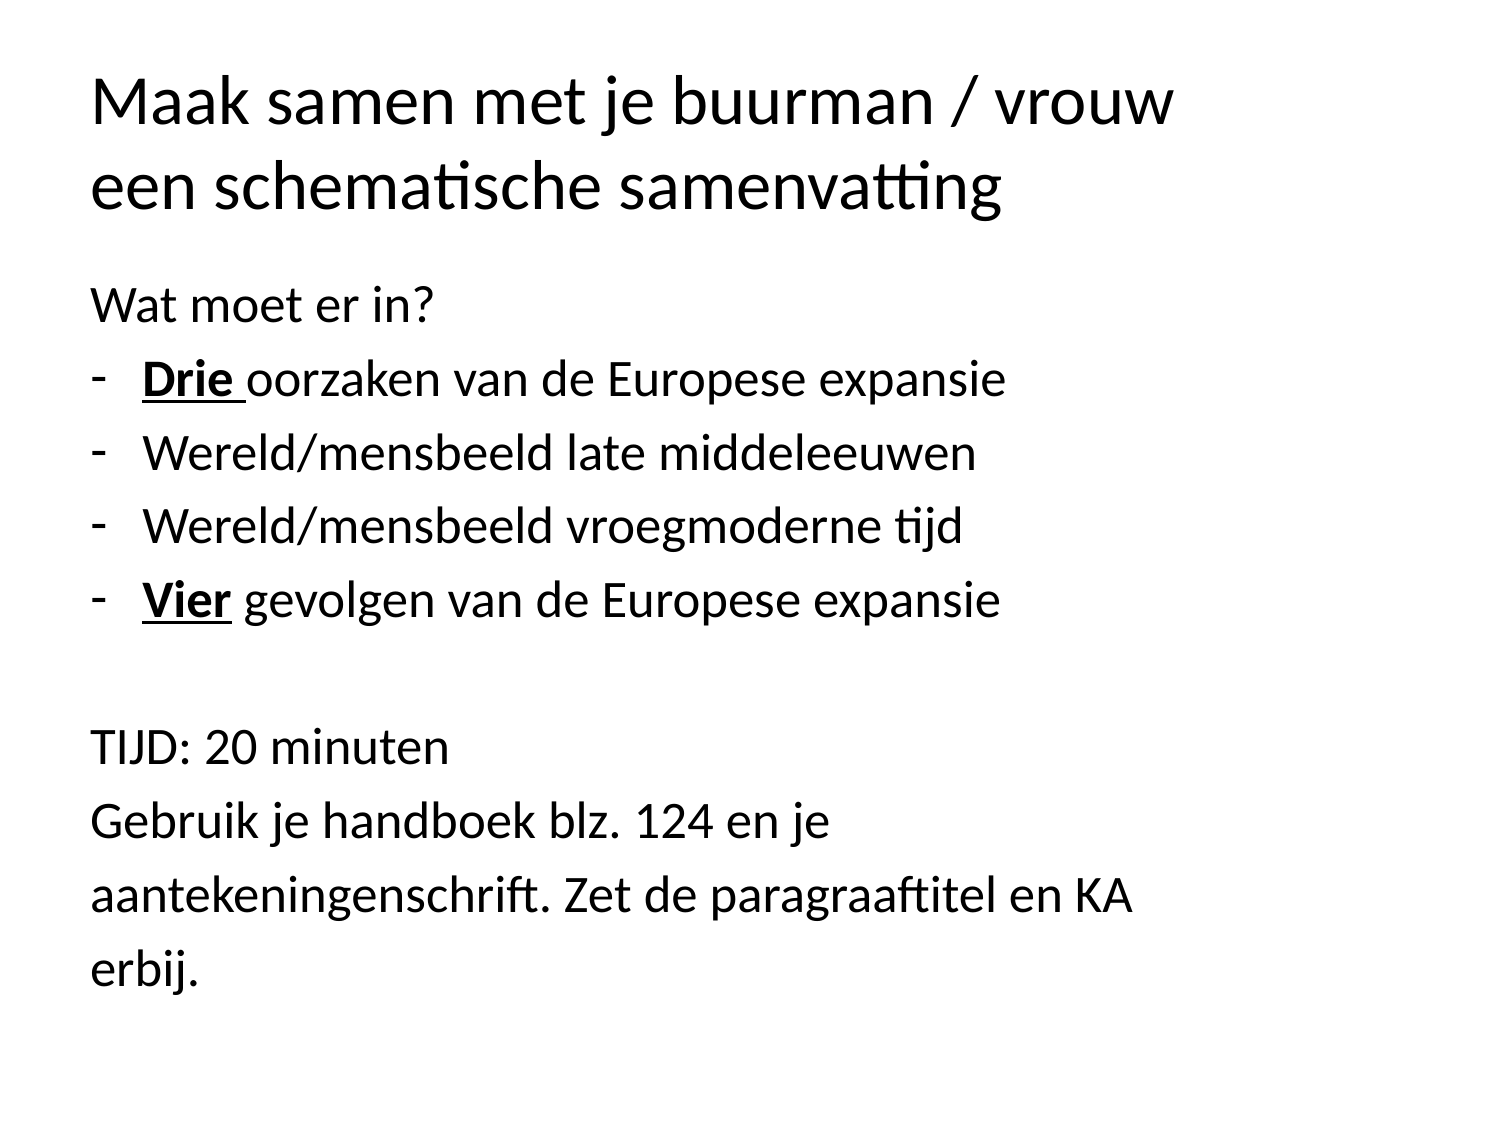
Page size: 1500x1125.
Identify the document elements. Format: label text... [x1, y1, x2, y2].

list Wat moet er in? Drie oorzaken van de Europese expansie Wereld/mensbeeld late middeleeuwen Wereld/mensbeeld vroegmoderne tijd Vier gevolgen van de Europese expansie TIJD: 20 minuten Gebruik je handboek blz. 124 en je aantekeningenschrift. Zet de paragraaftitel en KA erbij. [75, 262, 1425, 1005]
title Maak samen met je buurman / vrouw een schematische samenvatting [75, 45, 1425, 233]
